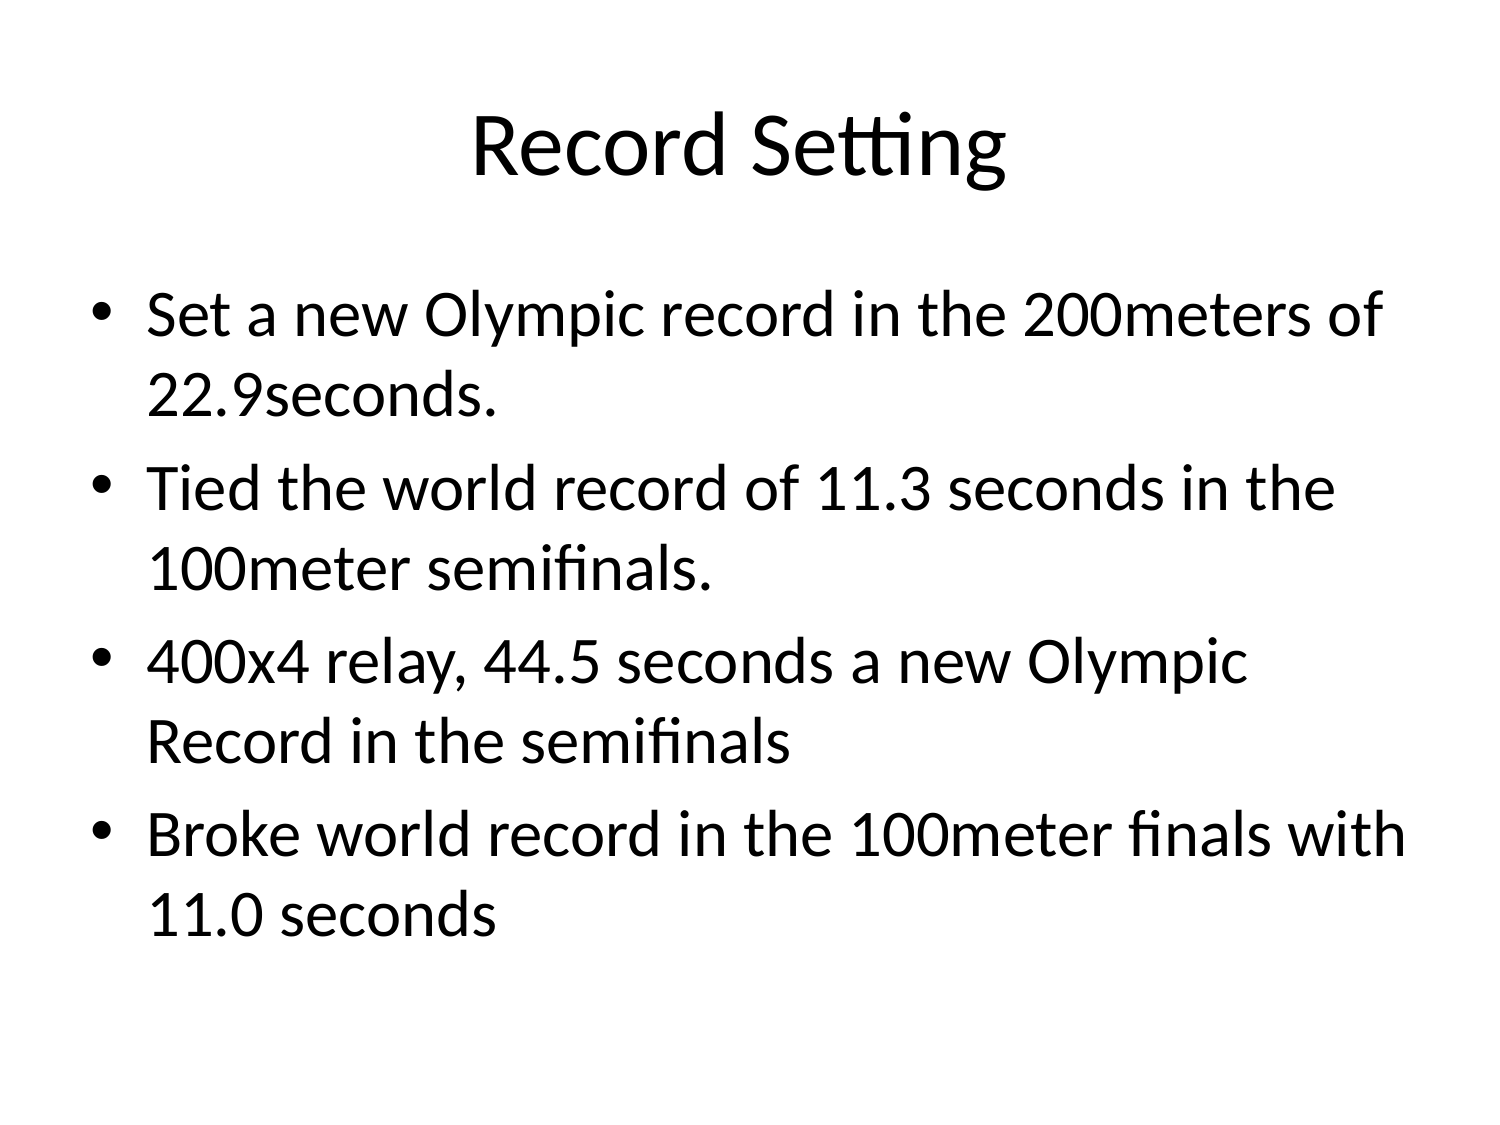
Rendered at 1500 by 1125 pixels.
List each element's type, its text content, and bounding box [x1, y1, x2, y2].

title Record Setting [75, 45, 1425, 233]
list Set a new Olympic record in the 200meters of 22.9seconds. Tied the world record of 11.3 seconds in the 100meter semifinals. 400x4 relay, 44.5 seconds a new Olympic Record in the semifinals Broke world record in the 100meter finals with 11.0 seconds [75, 262, 1425, 1005]
